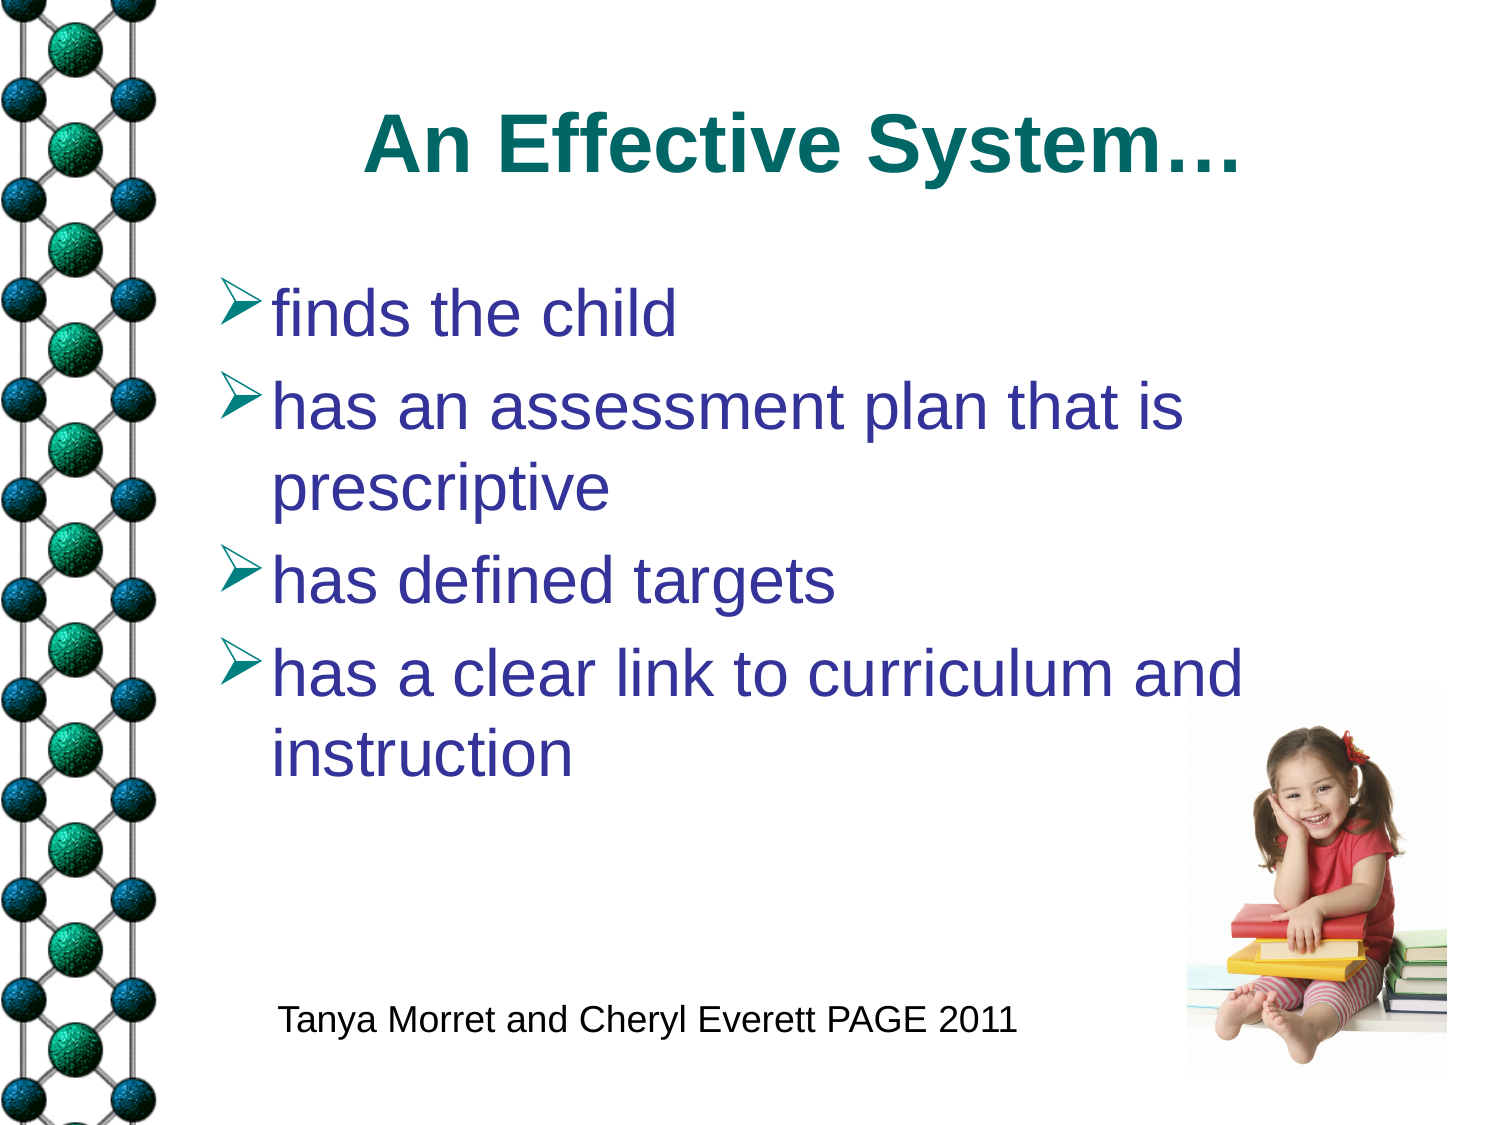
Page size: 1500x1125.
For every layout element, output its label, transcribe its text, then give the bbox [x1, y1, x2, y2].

text_box Tanya Morret and Cheryl Everett PAGE 2011 [262, 987, 1182, 1048]
title An Effective System… [199, 44, 1426, 233]
list finds the child has an assessment plan that is prescriptive has defined targets has a clear link to curriculum and instruction [199, 262, 1426, 1006]
picture [0, 0, 1500, 1125]
